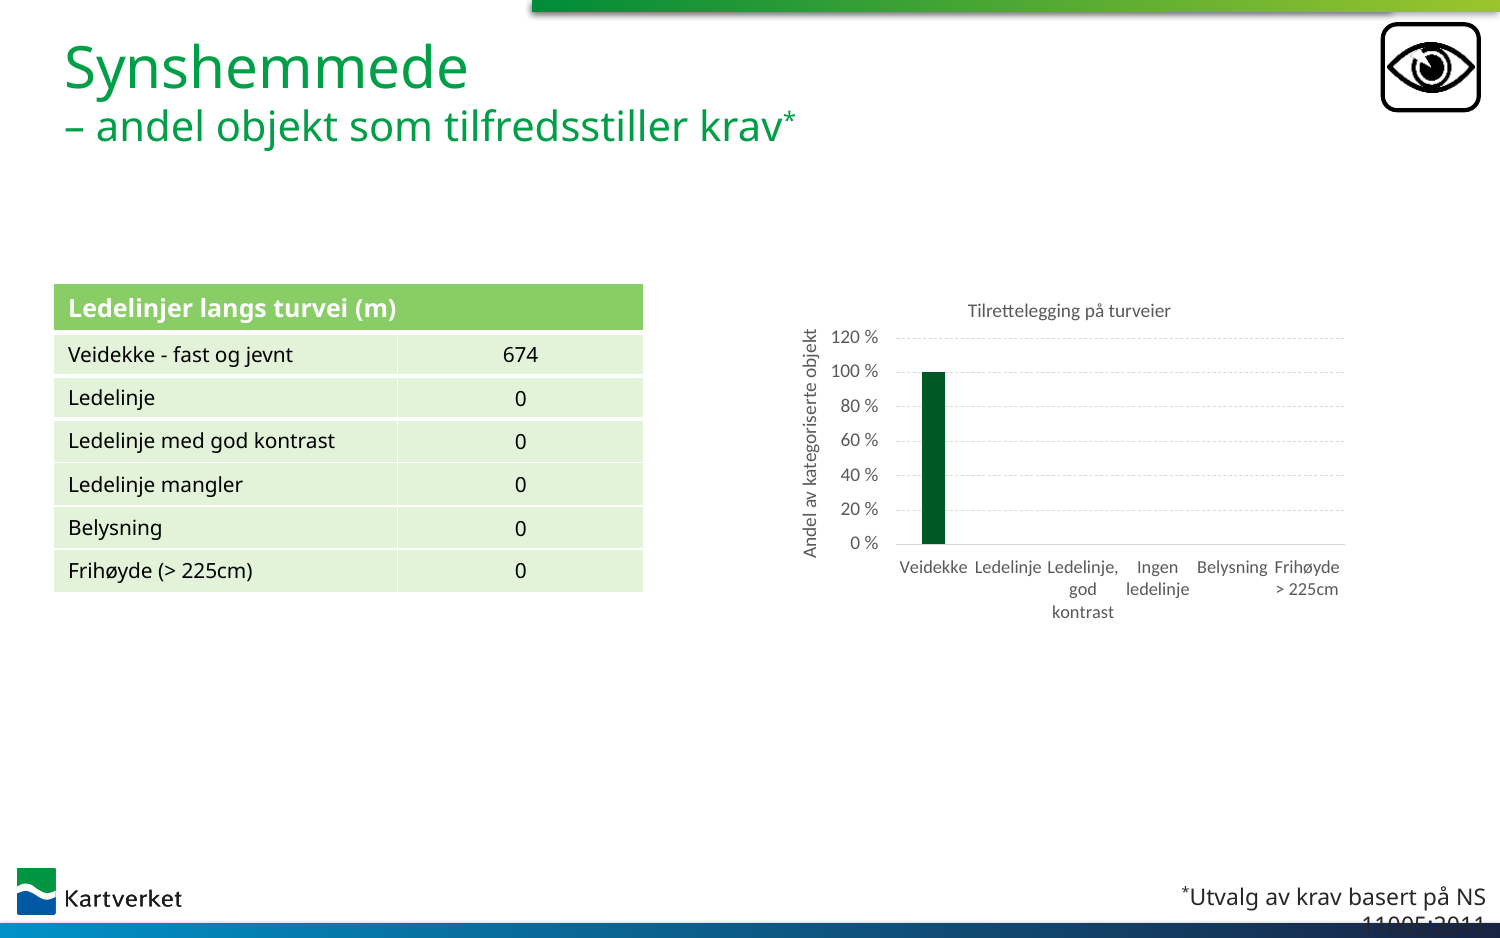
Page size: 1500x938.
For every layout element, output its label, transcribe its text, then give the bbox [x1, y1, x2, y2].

table_cell 0 [398, 463, 643, 505]
table_cell 0 [398, 421, 643, 462]
picture [791, 291, 1348, 630]
table_header Ledelinjer langs turvei (m) [54, 284, 643, 330]
table_cell Ledelinje med god kontrast [54, 421, 397, 462]
table_cell 0 [398, 507, 643, 548]
table_cell Belysning [54, 507, 397, 548]
table_cell Ledelinje mangler [54, 463, 397, 505]
table_cell Veidekke - fast og jevnt [54, 335, 397, 374]
table_cell 0 [398, 550, 643, 592]
table_cell 0 [398, 378, 643, 417]
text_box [1382, 24, 1480, 111]
table_cell 674 [398, 335, 643, 374]
table_cell Ledelinje [54, 378, 397, 417]
text_box *Utvalg av krav basert på NS 11005:2011 [1068, 873, 1500, 938]
text_box Synshemmede – andel objekt som tilfredsstiller krav* [49, 24, 1431, 158]
table_cell Frihøyde (> 225cm) [54, 550, 397, 592]
